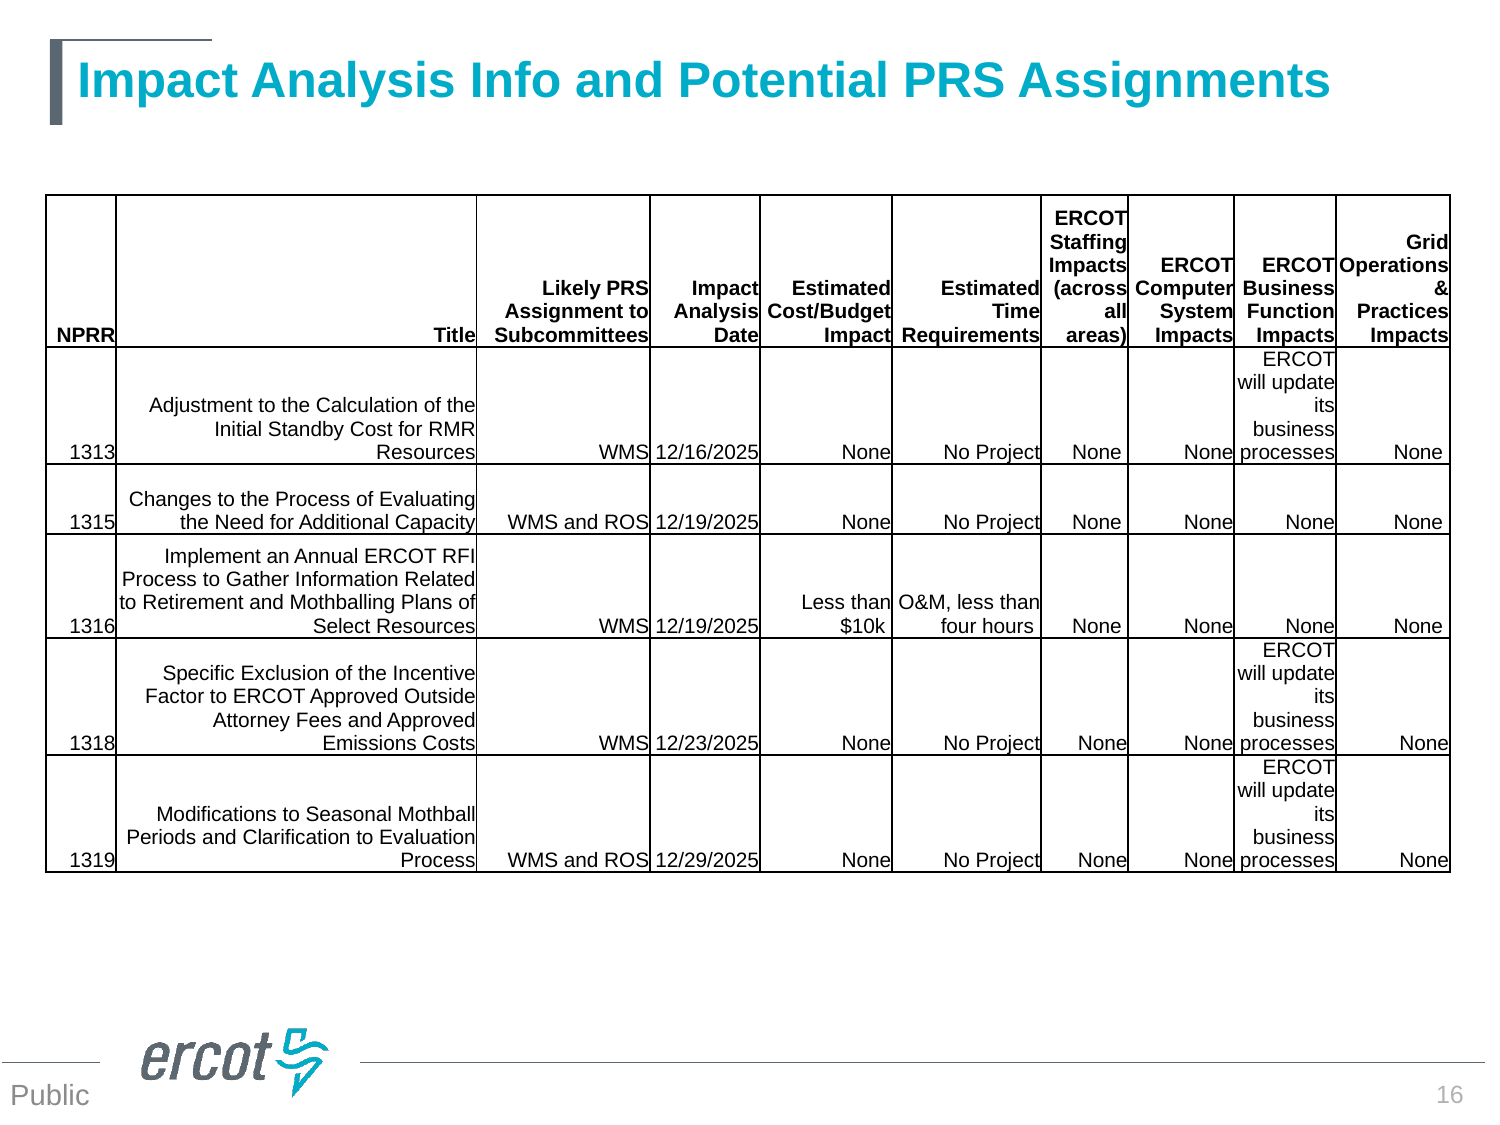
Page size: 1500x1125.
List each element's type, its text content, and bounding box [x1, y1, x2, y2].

table_cell None [1042, 348, 1127, 463]
picture [137, 1024, 332, 1100]
table_cell 1319 [47, 756, 115, 871]
table_cell 1315 [47, 465, 115, 533]
table_cell Less than $10k [761, 535, 891, 637]
slide_number 16 [1412, 1076, 1488, 1112]
table_cell ERCOT will update its business processes [1235, 639, 1335, 754]
table_cell None [761, 465, 891, 533]
table_cell None [1129, 535, 1233, 637]
table_cell ERCOT will update its business processes [1235, 756, 1335, 871]
table_header ERCOT Staffing Impacts (across all areas) [1042, 196, 1127, 346]
table_cell WMS [477, 535, 649, 637]
table_cell None [1129, 348, 1233, 463]
table_cell WMS [477, 639, 649, 754]
table_cell No Project [893, 465, 1040, 533]
table_cell None [1235, 465, 1335, 533]
table_cell Adjustment to the Calculation of the Initial Standby Cost for RMR Resources [117, 348, 476, 463]
table_header Estimated Time Requirements [893, 196, 1040, 346]
table_cell None [1337, 535, 1449, 637]
table_cell Implement an Annual ERCOT RFI Process to Gather Information Related to Retirement and Mothballing Plans of Select Resources [117, 535, 476, 637]
table_cell No Project [893, 639, 1040, 754]
table_header ERCOT Computer System Impacts [1129, 196, 1233, 346]
table_header Grid Operations & Practices Impacts [1337, 196, 1449, 346]
table_cell None [1337, 756, 1449, 871]
table_cell WMS and ROS [477, 756, 649, 871]
table_cell None [1042, 639, 1127, 754]
table_cell None [1129, 756, 1233, 871]
table_cell 12/16/2025 [651, 348, 759, 463]
table_cell None [1337, 639, 1449, 754]
table_header Likely PRS Assignment to Subcommittees [477, 196, 649, 346]
table_cell None [1129, 639, 1233, 754]
table_cell None [1042, 535, 1127, 637]
table_cell No Project [893, 348, 1040, 463]
table_cell 1313 [47, 348, 115, 463]
table_header Estimated Cost/Budget Impact [761, 196, 891, 346]
table_cell None [1337, 348, 1449, 463]
table_cell 12/29/2025 [651, 756, 759, 871]
table_cell Specific Exclusion of the Incentive Factor to ERCOT Approved Outside Attorney Fees and Approved Emissions Costs [117, 639, 476, 754]
table_cell None [1337, 465, 1449, 533]
table_cell ERCOT will update its business processes [1235, 348, 1335, 463]
table_header ERCOT Business Function Impacts [1235, 196, 1335, 346]
table_cell None [1042, 465, 1127, 533]
table_header Impact Analysis Date [651, 196, 759, 346]
table_cell WMS [477, 348, 649, 463]
table_cell None [761, 348, 891, 463]
table_cell None [1042, 756, 1127, 871]
table_cell 12/19/2025 [651, 535, 759, 637]
table_cell Changes to the Process of Evaluating the Need for Additional Capacity [117, 465, 476, 533]
table_cell O&M, less than four hours [893, 535, 1040, 637]
table_cell 12/19/2025 [651, 465, 759, 533]
table_header NPRR [47, 196, 115, 346]
title Impact Analysis Info and Potential PRS Assignments [62, 39, 1450, 126]
table_cell None [761, 756, 891, 871]
table_cell WMS and ROS [477, 465, 649, 533]
table_cell Modifications to Seasonal Mothball Periods and Clarification to Evaluation Process [117, 756, 476, 871]
table_cell None [1235, 535, 1335, 637]
table_cell 12/23/2025 [651, 639, 759, 754]
table_cell 1318 [47, 639, 115, 754]
table_cell None [1129, 465, 1233, 533]
table_header Title [117, 196, 476, 346]
table_cell No Project [893, 756, 1040, 871]
table_cell 1316 [47, 535, 115, 637]
table_cell None [761, 639, 891, 754]
